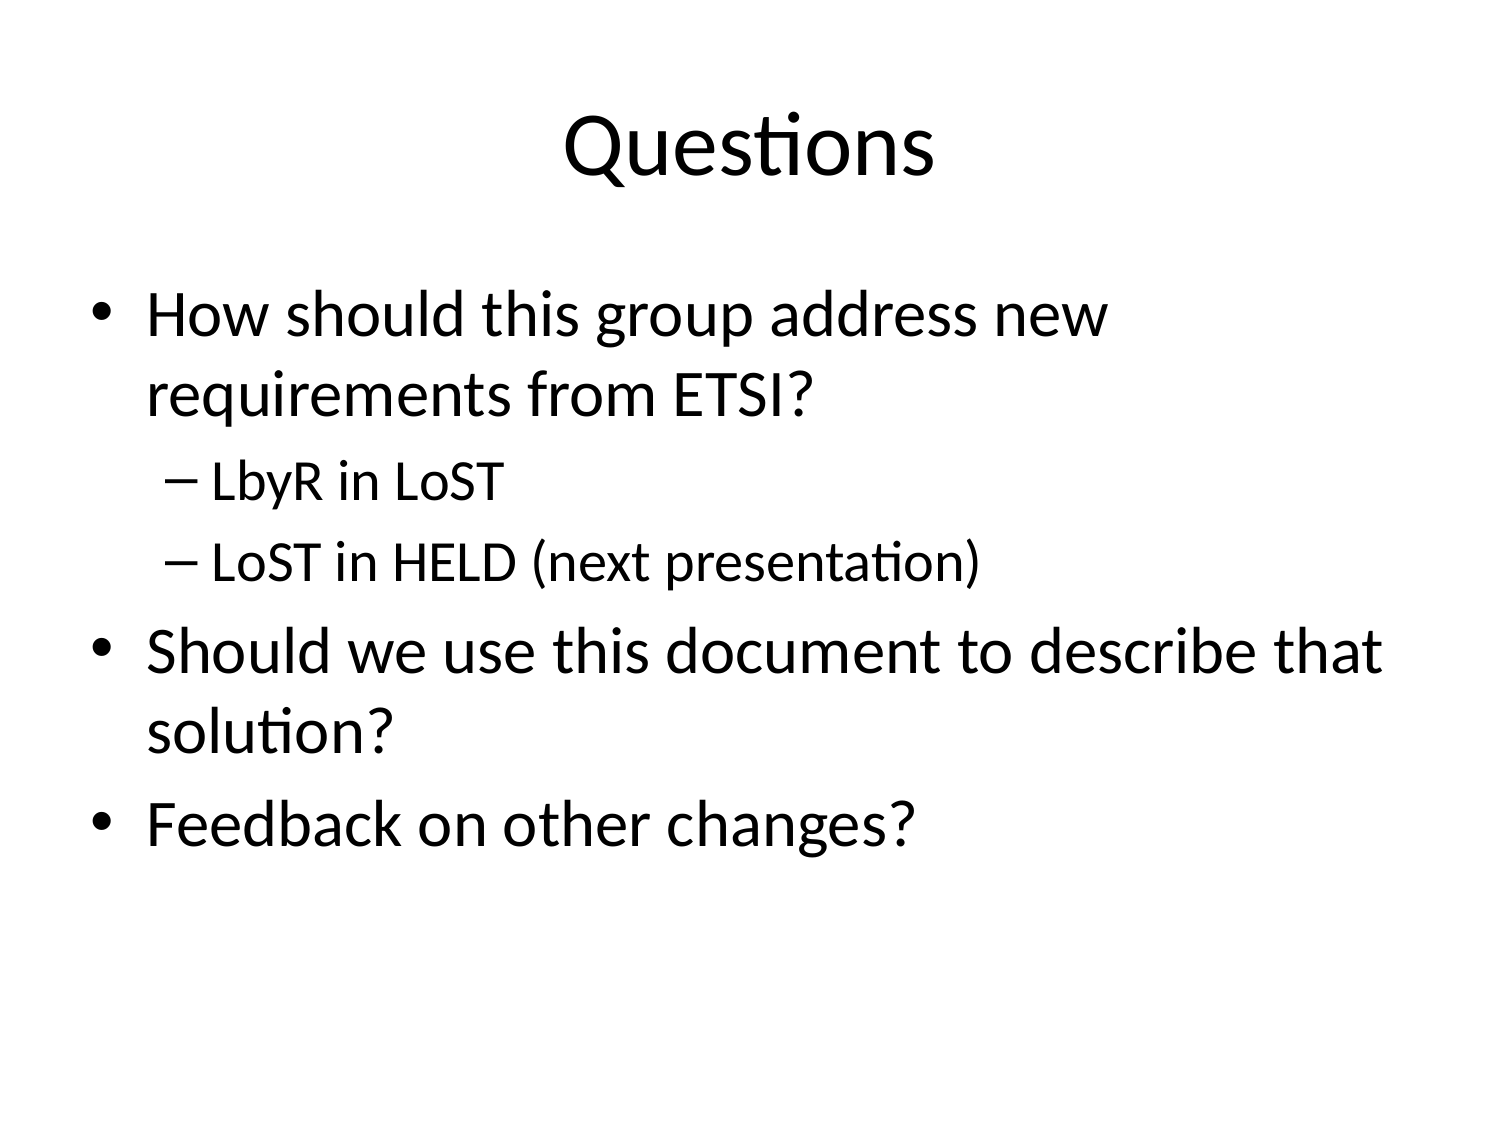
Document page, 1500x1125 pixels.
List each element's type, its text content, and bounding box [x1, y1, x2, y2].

title Questions [75, 45, 1425, 233]
list How should this group address new requirements from ETSI? LbyR in LoST LoST in HELD (next presentation) Should we use this document to describe that solution? Feedback on other changes? [75, 262, 1425, 1005]
